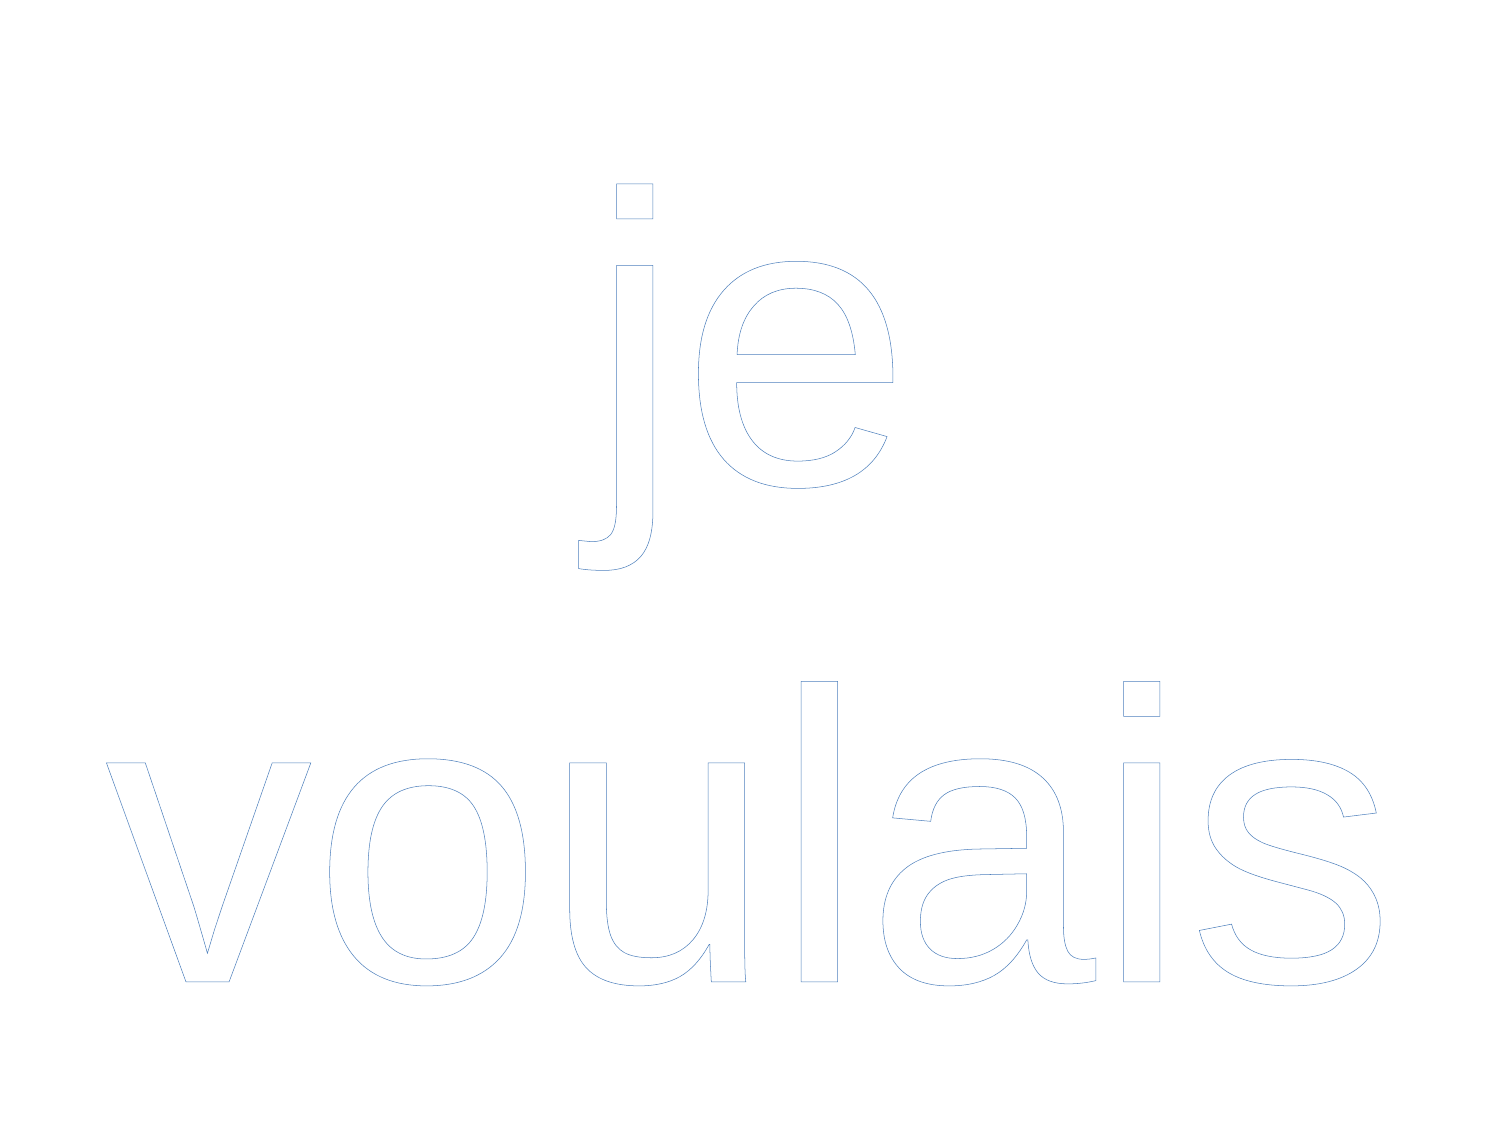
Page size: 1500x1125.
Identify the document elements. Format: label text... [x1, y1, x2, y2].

text_box je voulais [0, 62, 1500, 1073]
